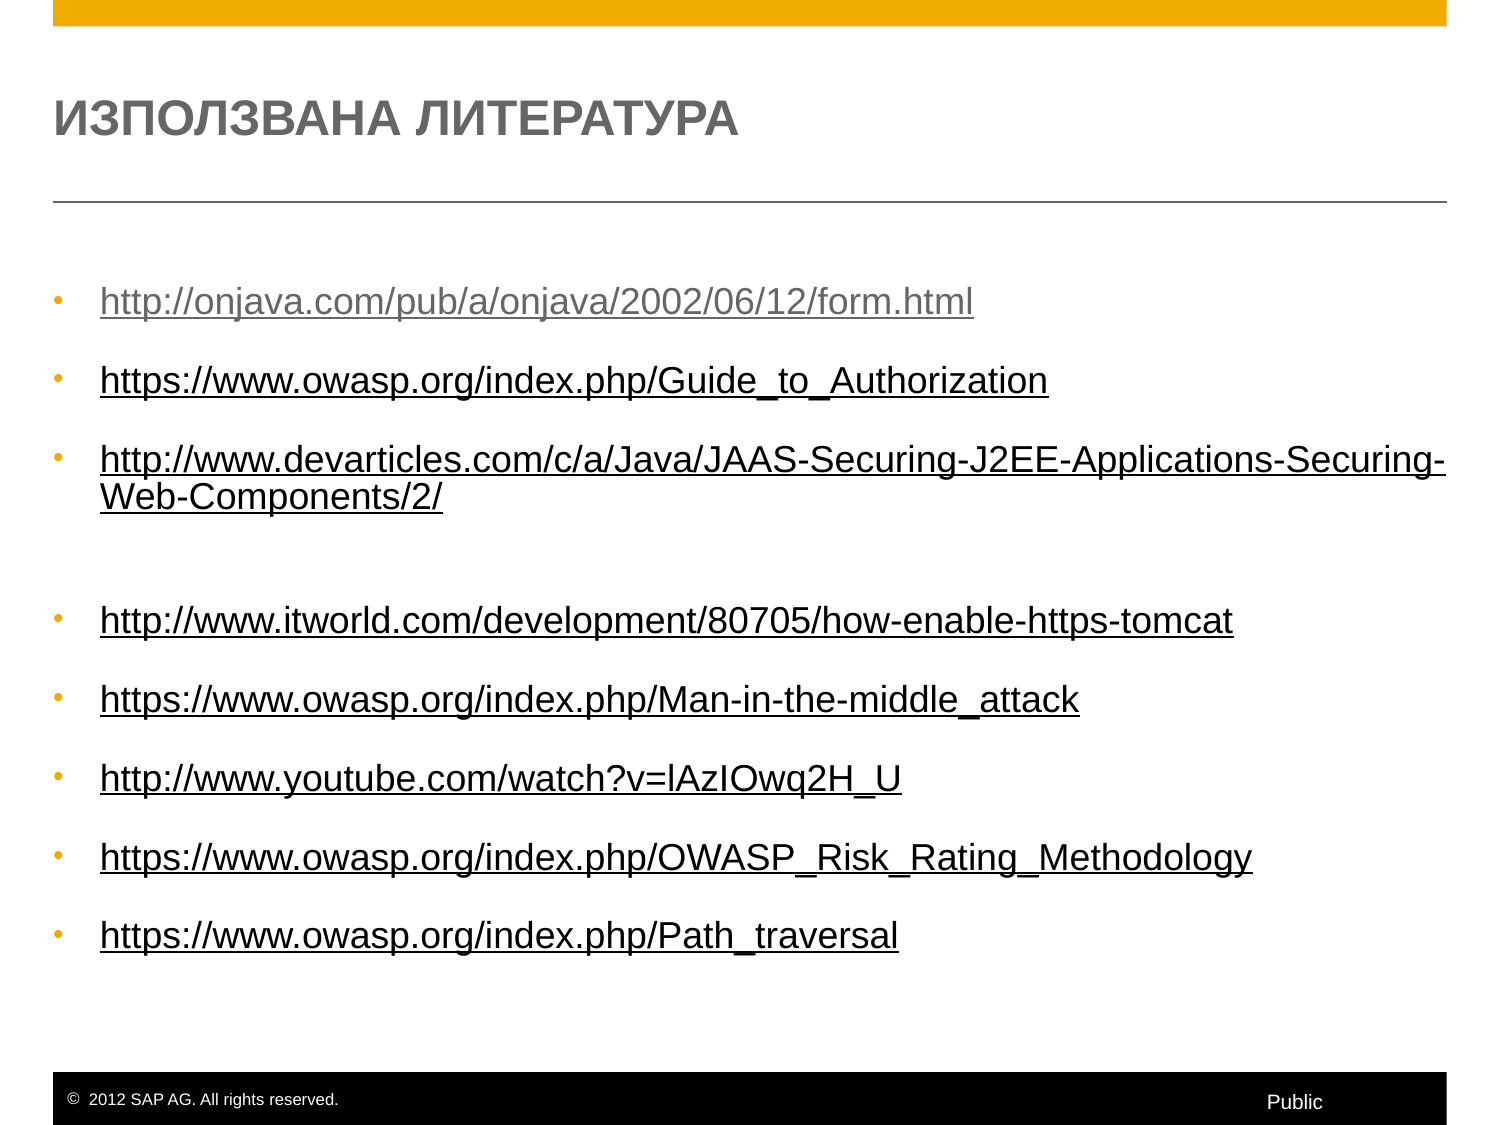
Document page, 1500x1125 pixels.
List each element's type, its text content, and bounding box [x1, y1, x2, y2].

list http://onjava.com/pub/a/onjava/2002/06/12/form.html https://www.owasp.org/index.php/Guide_to_Authorization http://www.devarticles.com/c/a/Java/JAAS-Securing-J2EE-Applications-Securing-Web-Components/2/ http://www.itworld.com/development/80705/how-enable-https-tomcat https://www.owasp.org/index.php/Man-in-the-middle_attack http://www.youtube.com/watch?v=lAzIOwq2H_U https://www.owasp.org/index.php/OWASP_Risk_Rating_Methodology https://www.owasp.org/index.php/Path_traversal [53, 277, 1447, 998]
title ИЗПОЛЗВАНА ЛИТЕРАТУРА [53, 53, 1447, 178]
